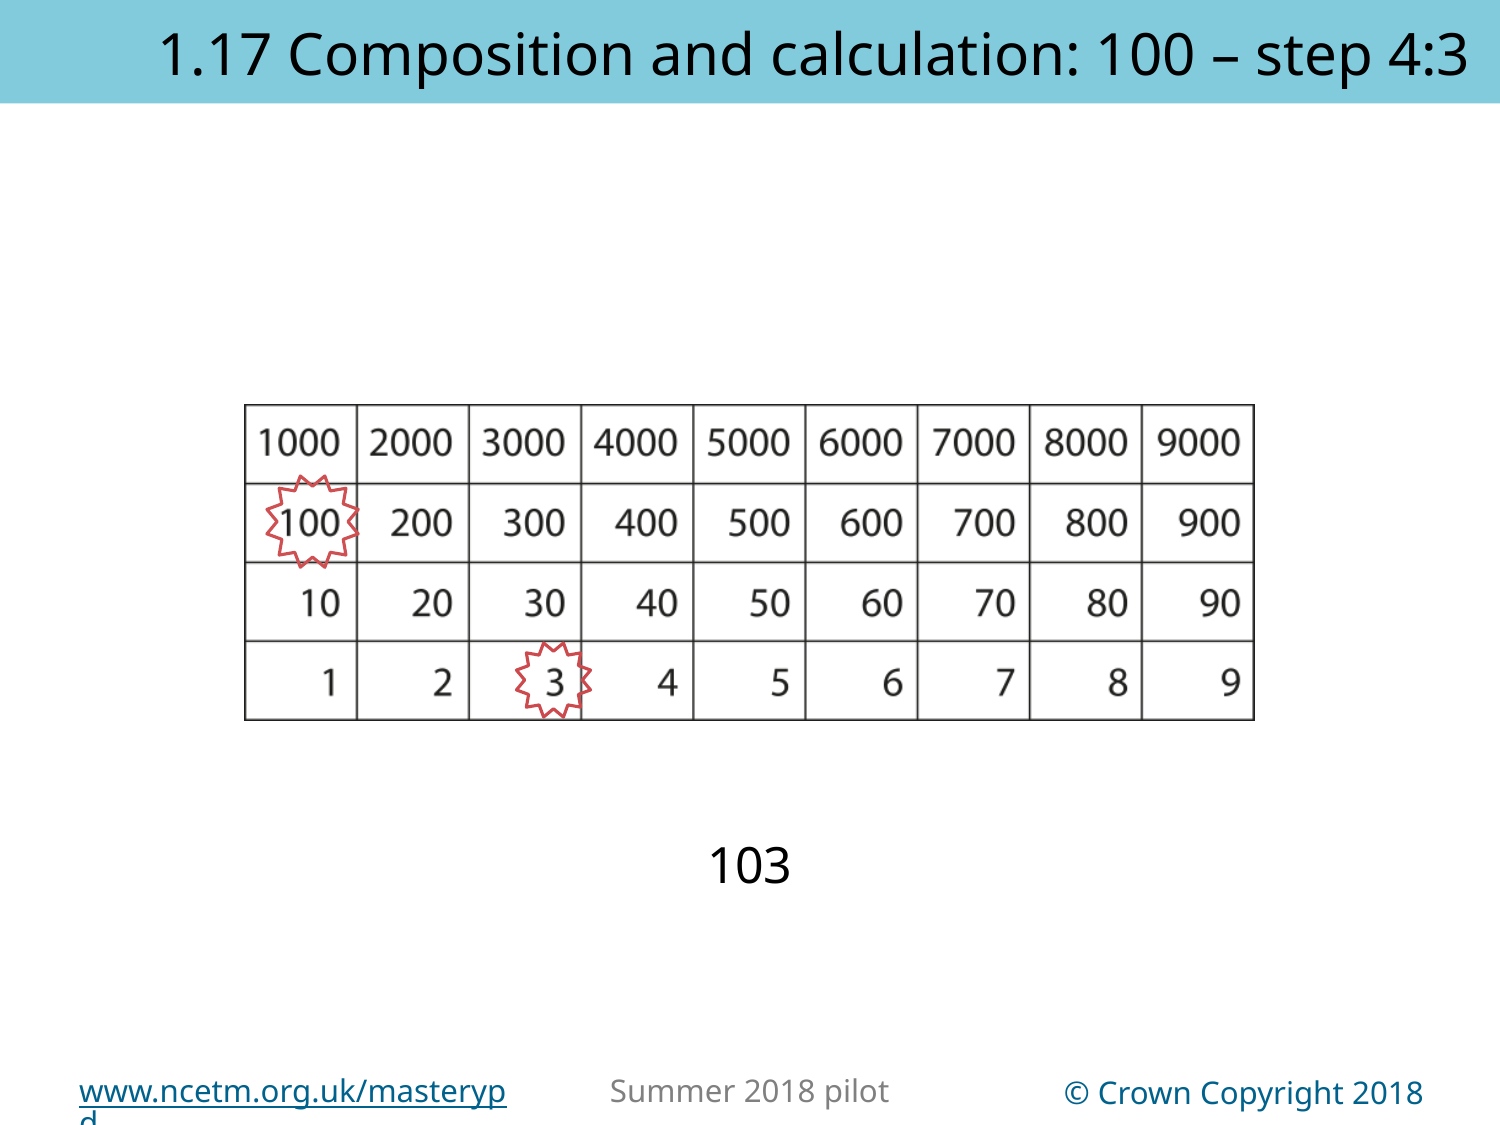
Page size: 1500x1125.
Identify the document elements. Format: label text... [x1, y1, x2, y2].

picture [244, 404, 1256, 721]
text_box 103 [682, 825, 818, 901]
list 1.17 Composition and calculation: 100 – step 4:3 [0, 0, 1500, 104]
